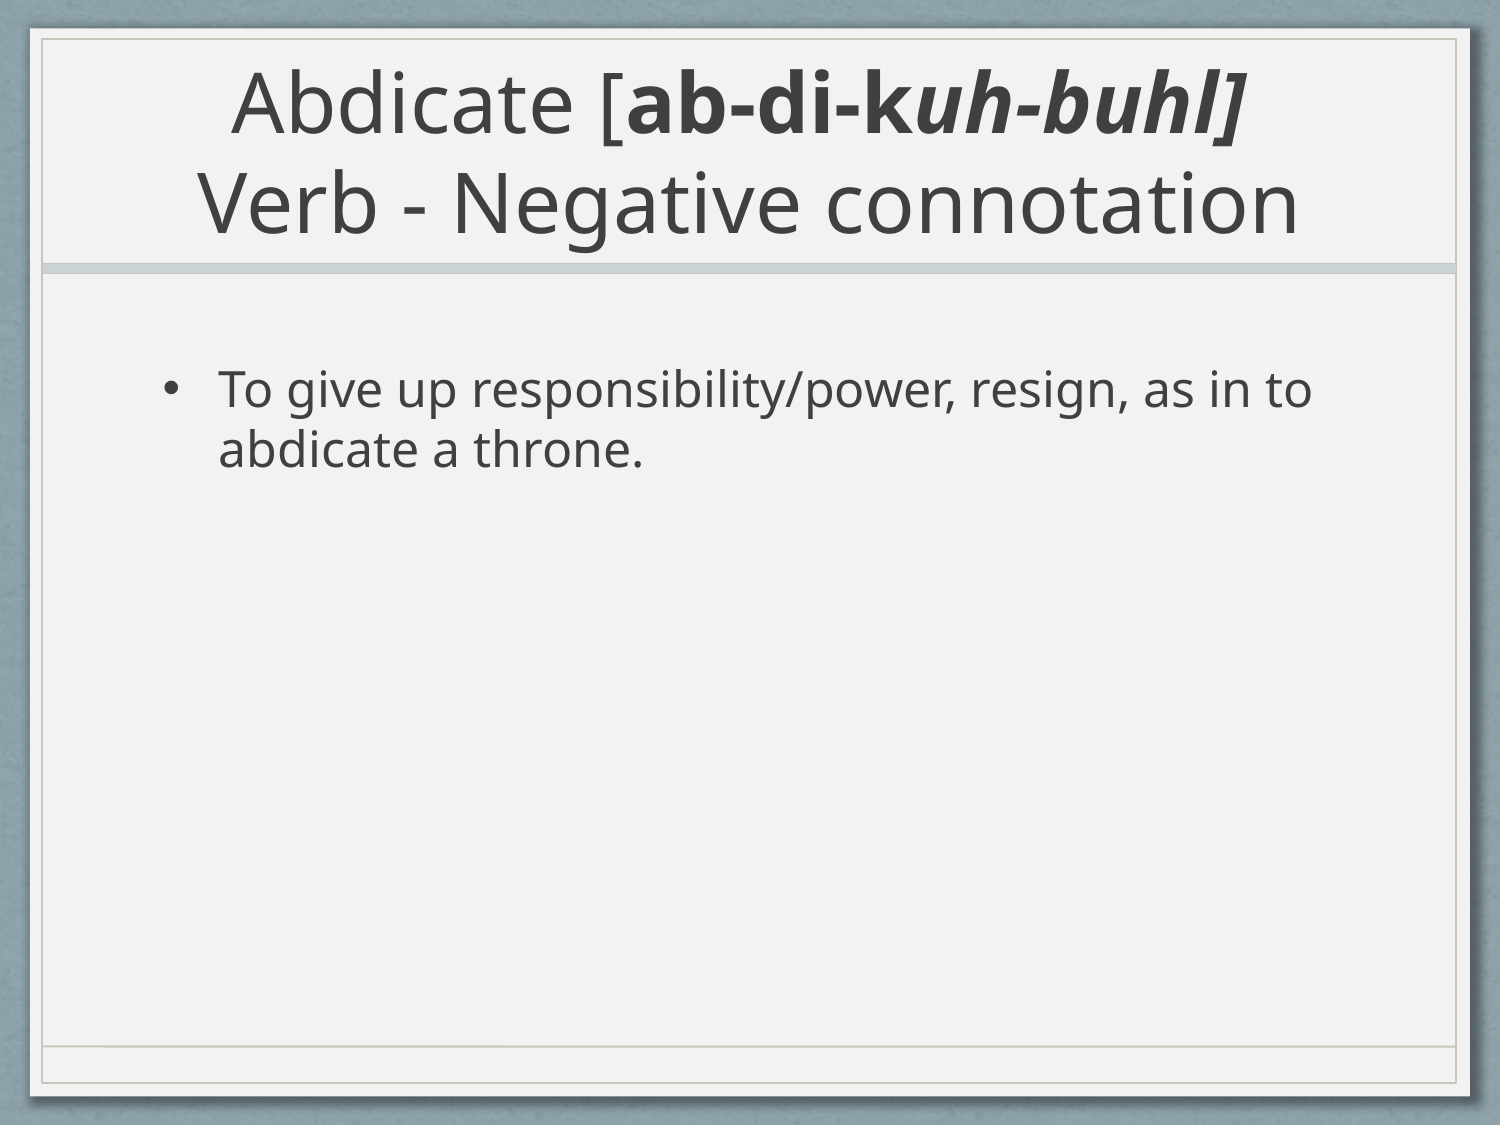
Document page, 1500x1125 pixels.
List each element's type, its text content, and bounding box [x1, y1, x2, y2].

title Abdicate [ab-di-kuh-buhl] Verb - Negative connotation [147, 40, 1353, 260]
list To give up responsibility/power, resign, as in to abdicate a throne. [147, 350, 1353, 995]
